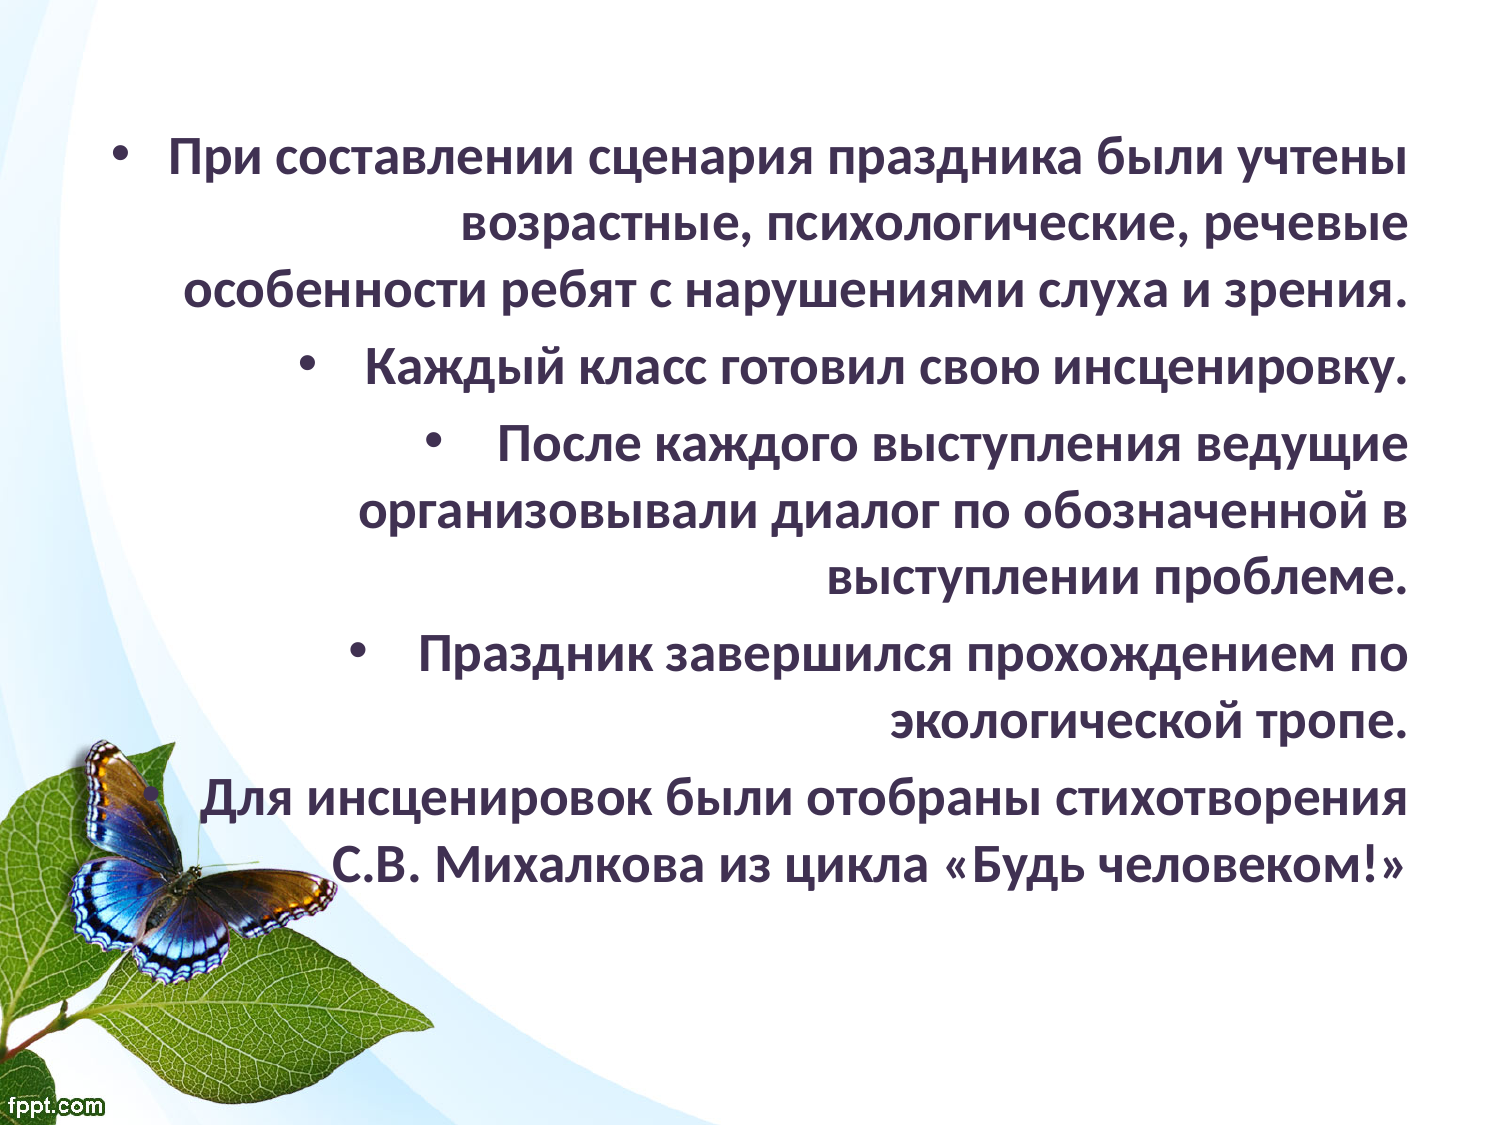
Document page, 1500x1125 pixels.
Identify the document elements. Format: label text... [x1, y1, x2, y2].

picture [0, 0, 1500, 1125]
list При составлении сценария праздника были учтены возрастные, психологические, речевые особенности ребят с нарушениями слуха и зрения. Каждый класс готовил свою инсценировку. После каждого выступления ведущие организовывали диалог по обозначенной в выступлении проблеме. Праздник завершился прохождением по экологической тропе. Для инсценировок были отобраны стихотворения С.В. Михалкова из цикла «Будь человеком!» [75, 111, 1425, 1005]
